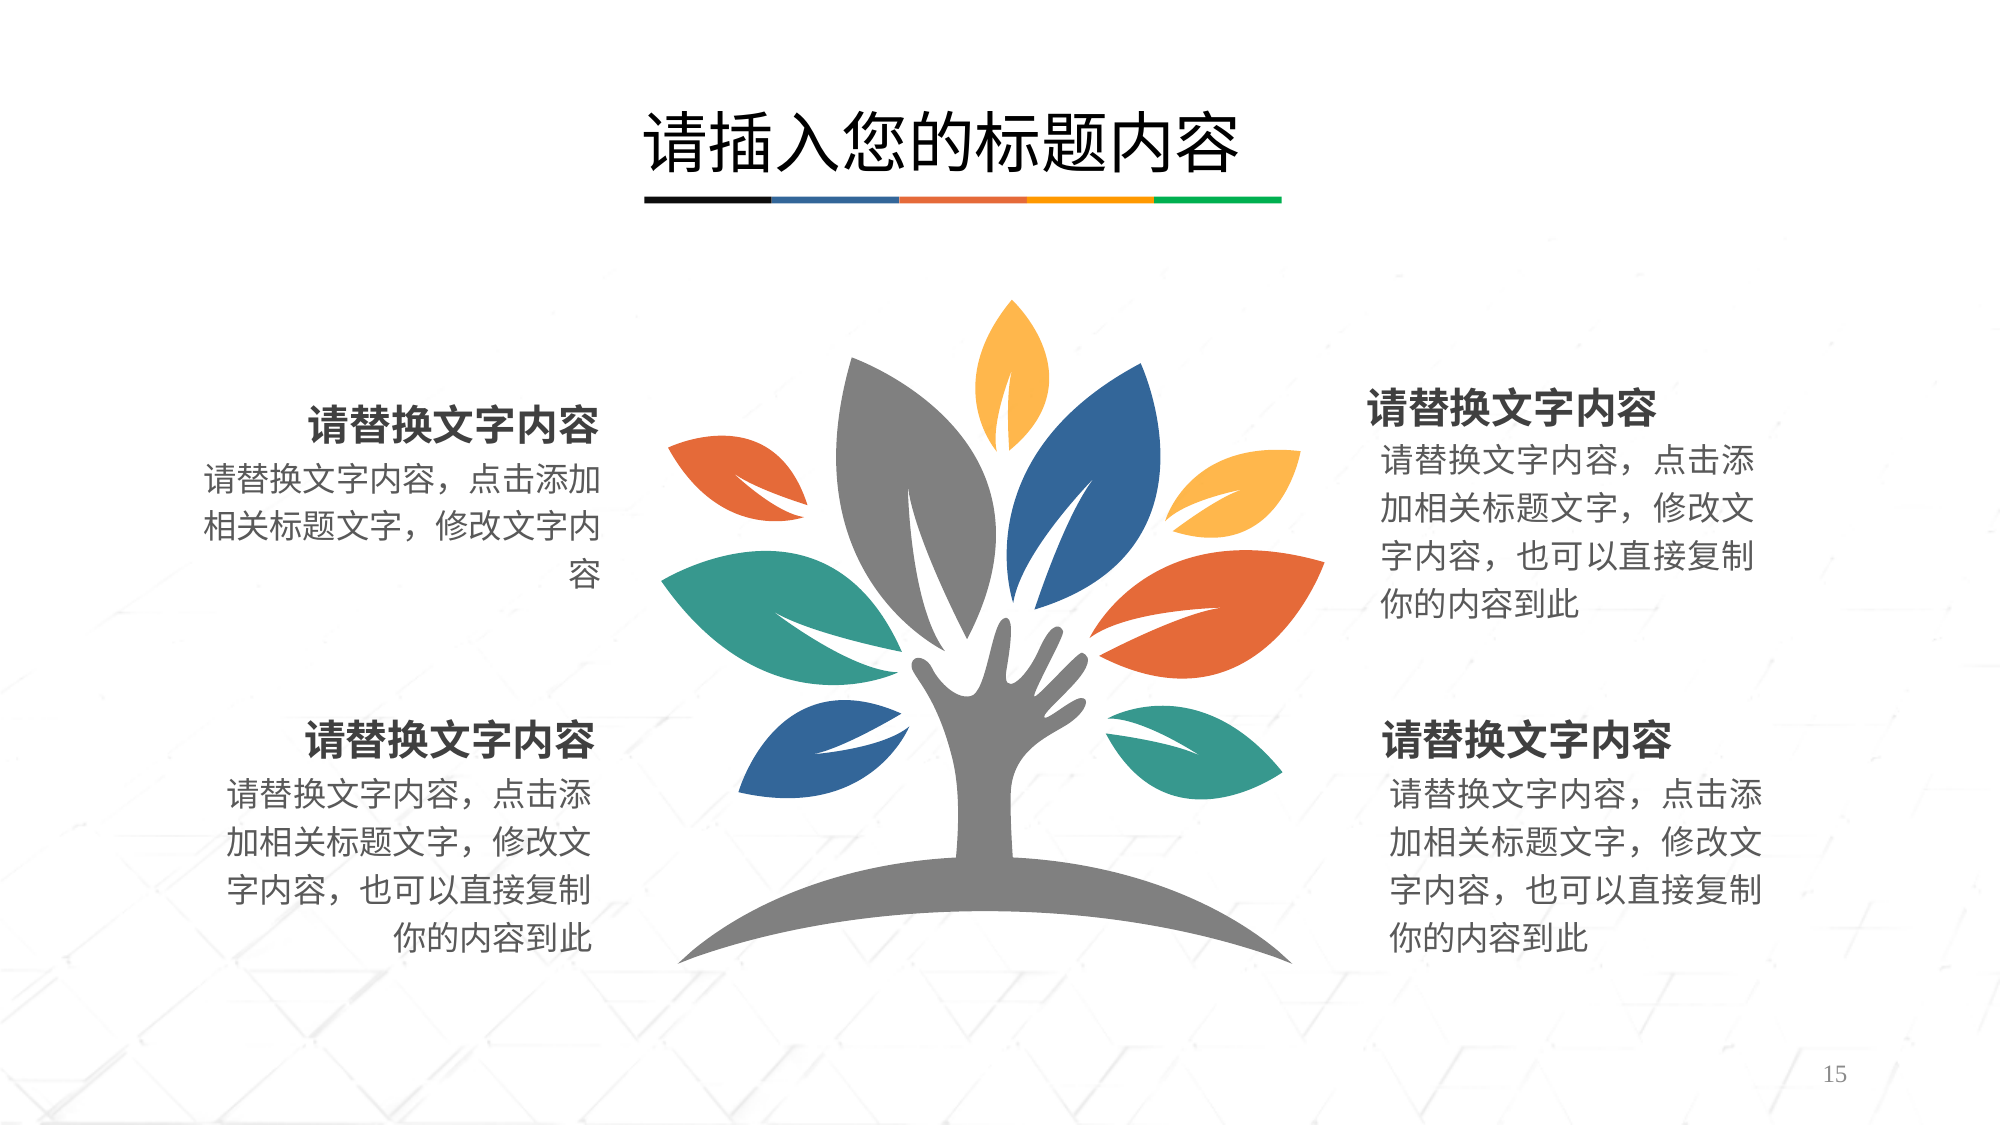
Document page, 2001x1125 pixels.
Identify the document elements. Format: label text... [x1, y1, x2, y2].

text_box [203, 696, 613, 967]
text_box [186, 381, 617, 603]
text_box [668, 304, 1332, 964]
slide_number 15 [1412, 1042, 1863, 1103]
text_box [1350, 364, 1770, 633]
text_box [1364, 696, 1779, 967]
